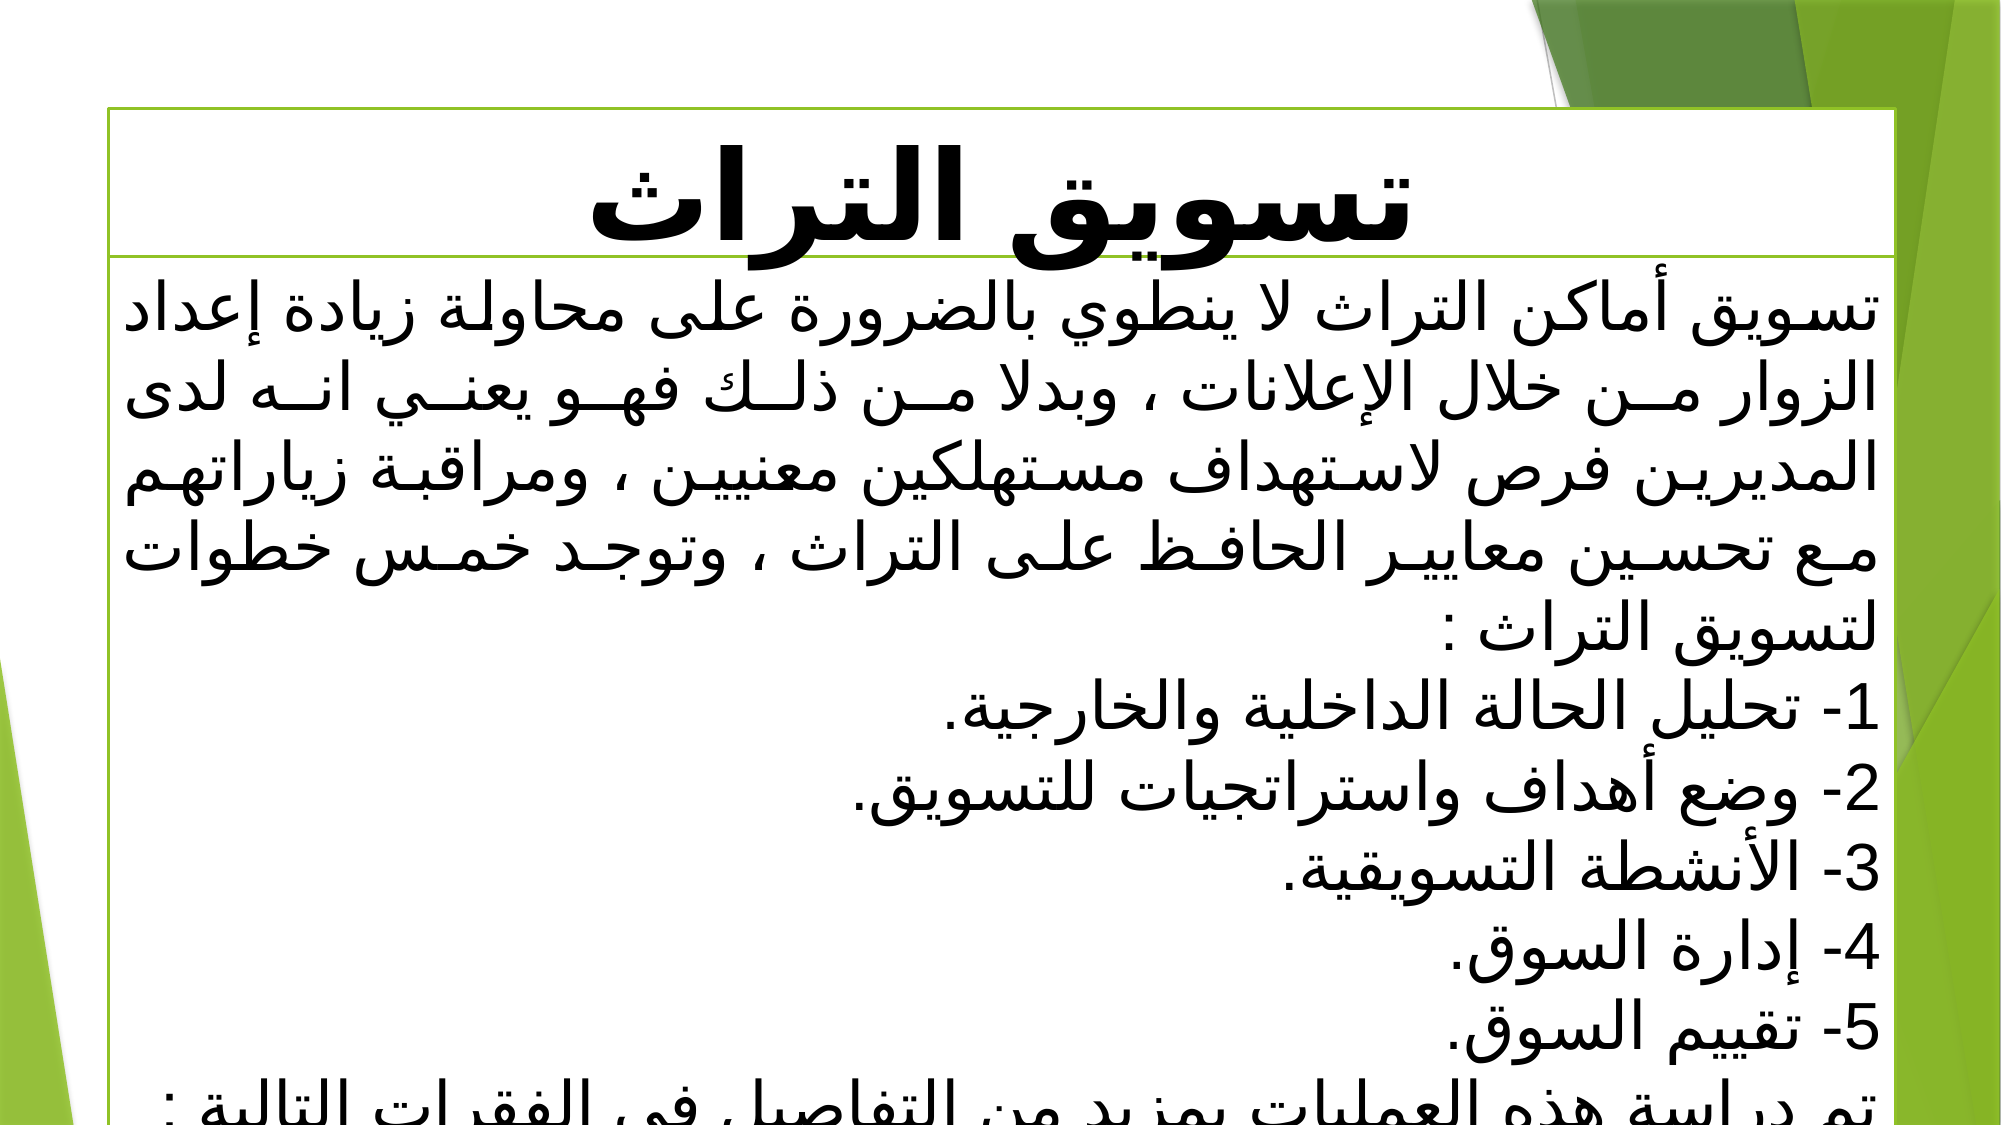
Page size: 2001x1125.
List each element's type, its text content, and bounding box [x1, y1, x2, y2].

title تسويق التراث [107, 107, 1897, 258]
text_box تسويق أماكن التراث لا ينطوي بالضرورة على محاولة زيادة إعداد الزوار من خلال الإعلانات ، وبدلا من ذلك فهو يعني انه لدى المديرين فرص لاستهداف مستهلكين معنيين ، ومراقبة زياراتهم مع تحسين معايير الحافظ على التراث ، وتوجد خمس خطوات لتسويق التراث : 1- تحليل الحالة الداخلية والخارجية. 2- وضع أهداف واستراتجيات للتسويق. 3- الأنشطة التسويقية. 4- إدارة السوق. 5- تقييم السوق. تم دراسة هذه العمليات بمزيد من التفاصيل في الفقرات التالية : [107, 258, 1897, 1125]
